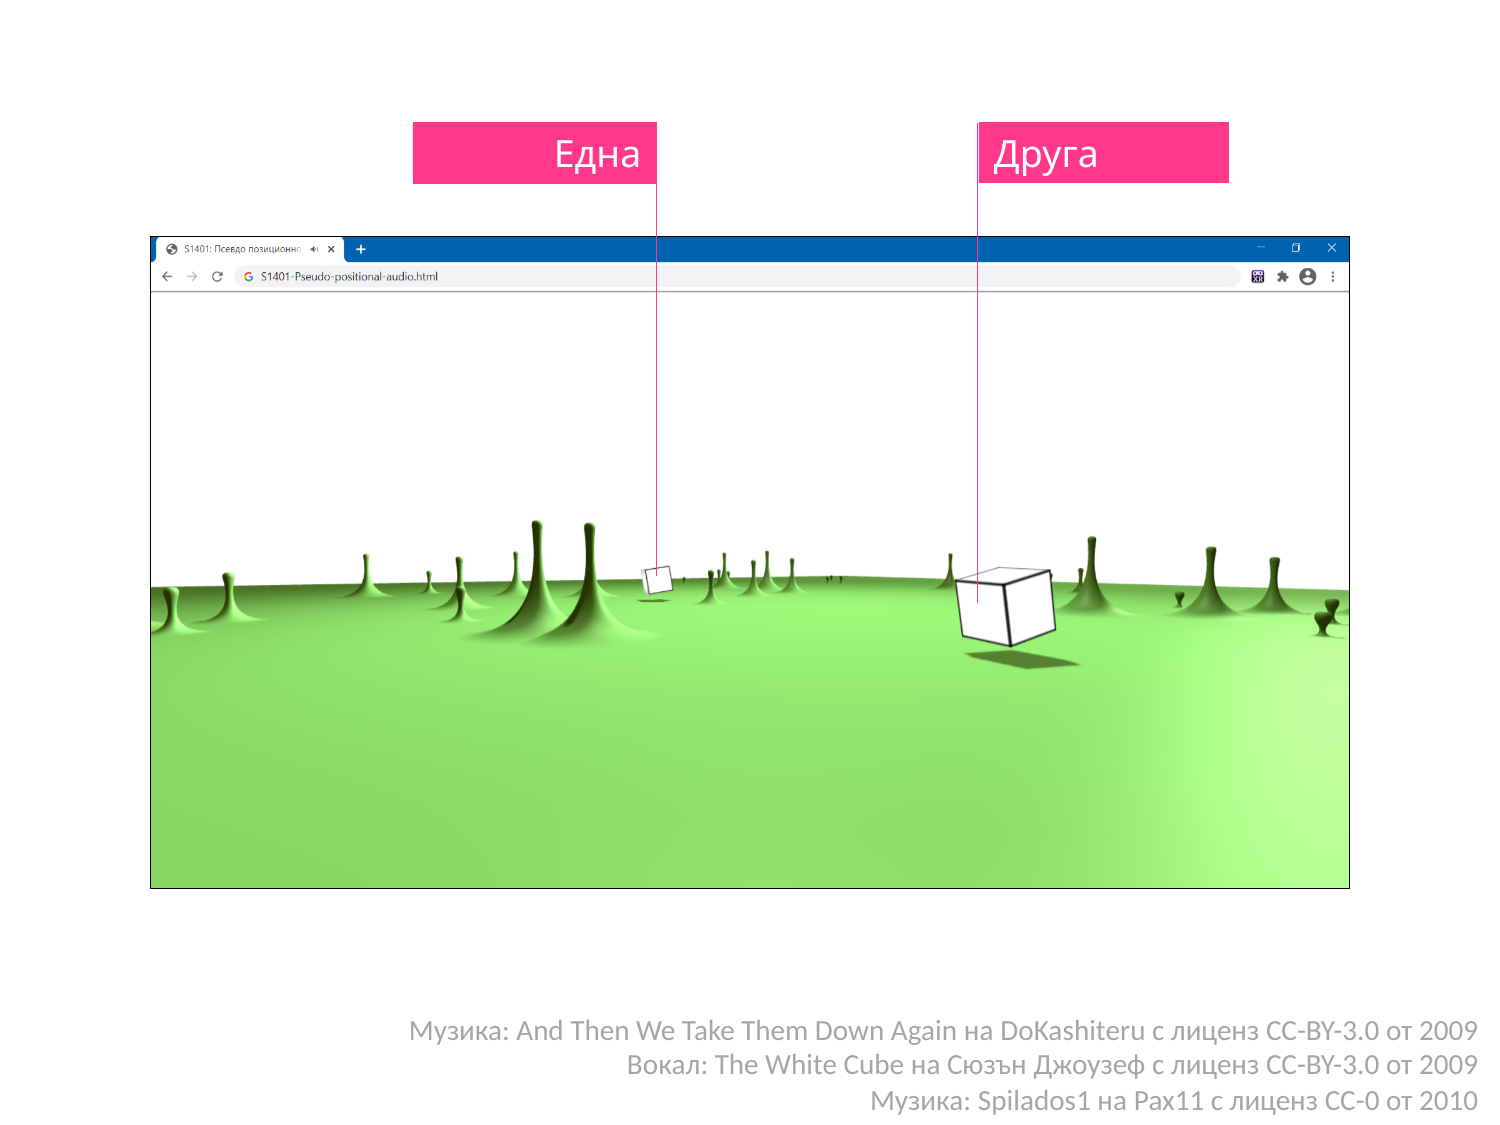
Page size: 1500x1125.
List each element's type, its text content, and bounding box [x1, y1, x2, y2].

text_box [412, 122, 657, 577]
picture [149, 236, 1351, 889]
text_box Музика: And Then We Take Them Down Again на DoKashiteru с лиценз CC-BY-3.0 от 2009 Вокал: The White Cube на Сюзън Джоузеф с лиценз CC-BY-3.0 от 2009 Музика: Spilados1 на Pax11 с лиценз CC-0 от 2010 [393, 1003, 1493, 1124]
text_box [976, 122, 1229, 604]
